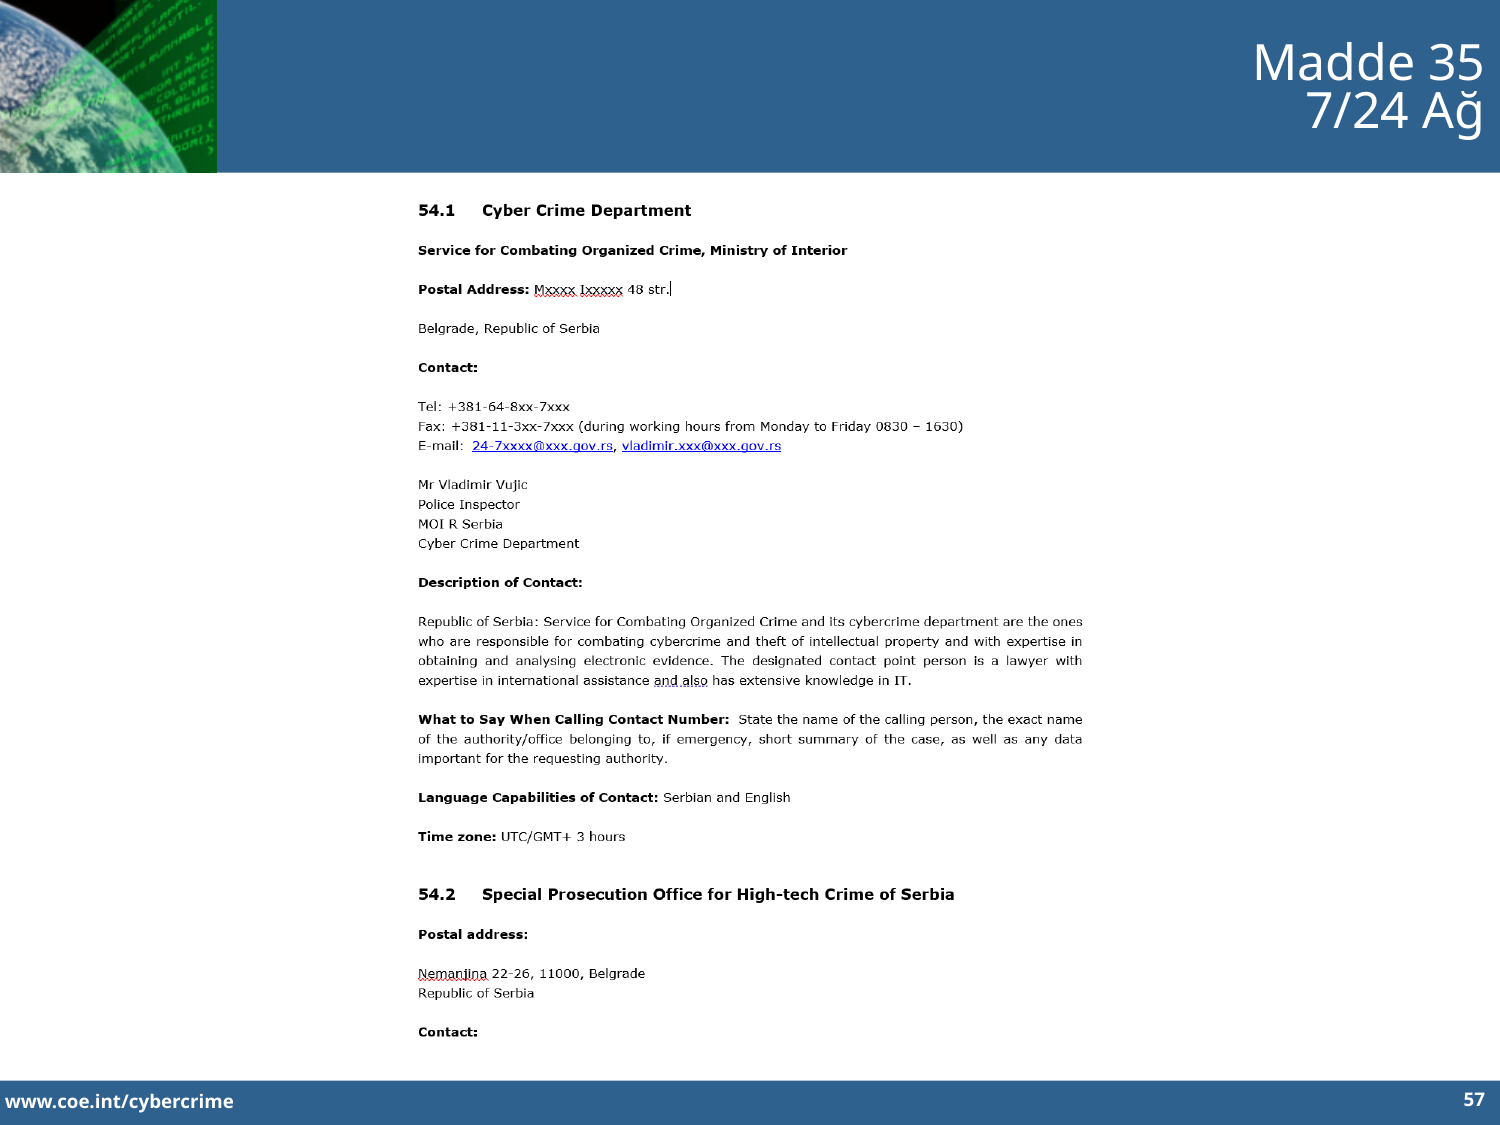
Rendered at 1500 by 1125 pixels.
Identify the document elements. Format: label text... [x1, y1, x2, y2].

slide_number 57 [1149, 1079, 1500, 1125]
text_box Madde 35 7/24 Ağ [308, 13, 1500, 166]
picture [0, 1, 217, 173]
picture [292, 186, 1208, 1046]
